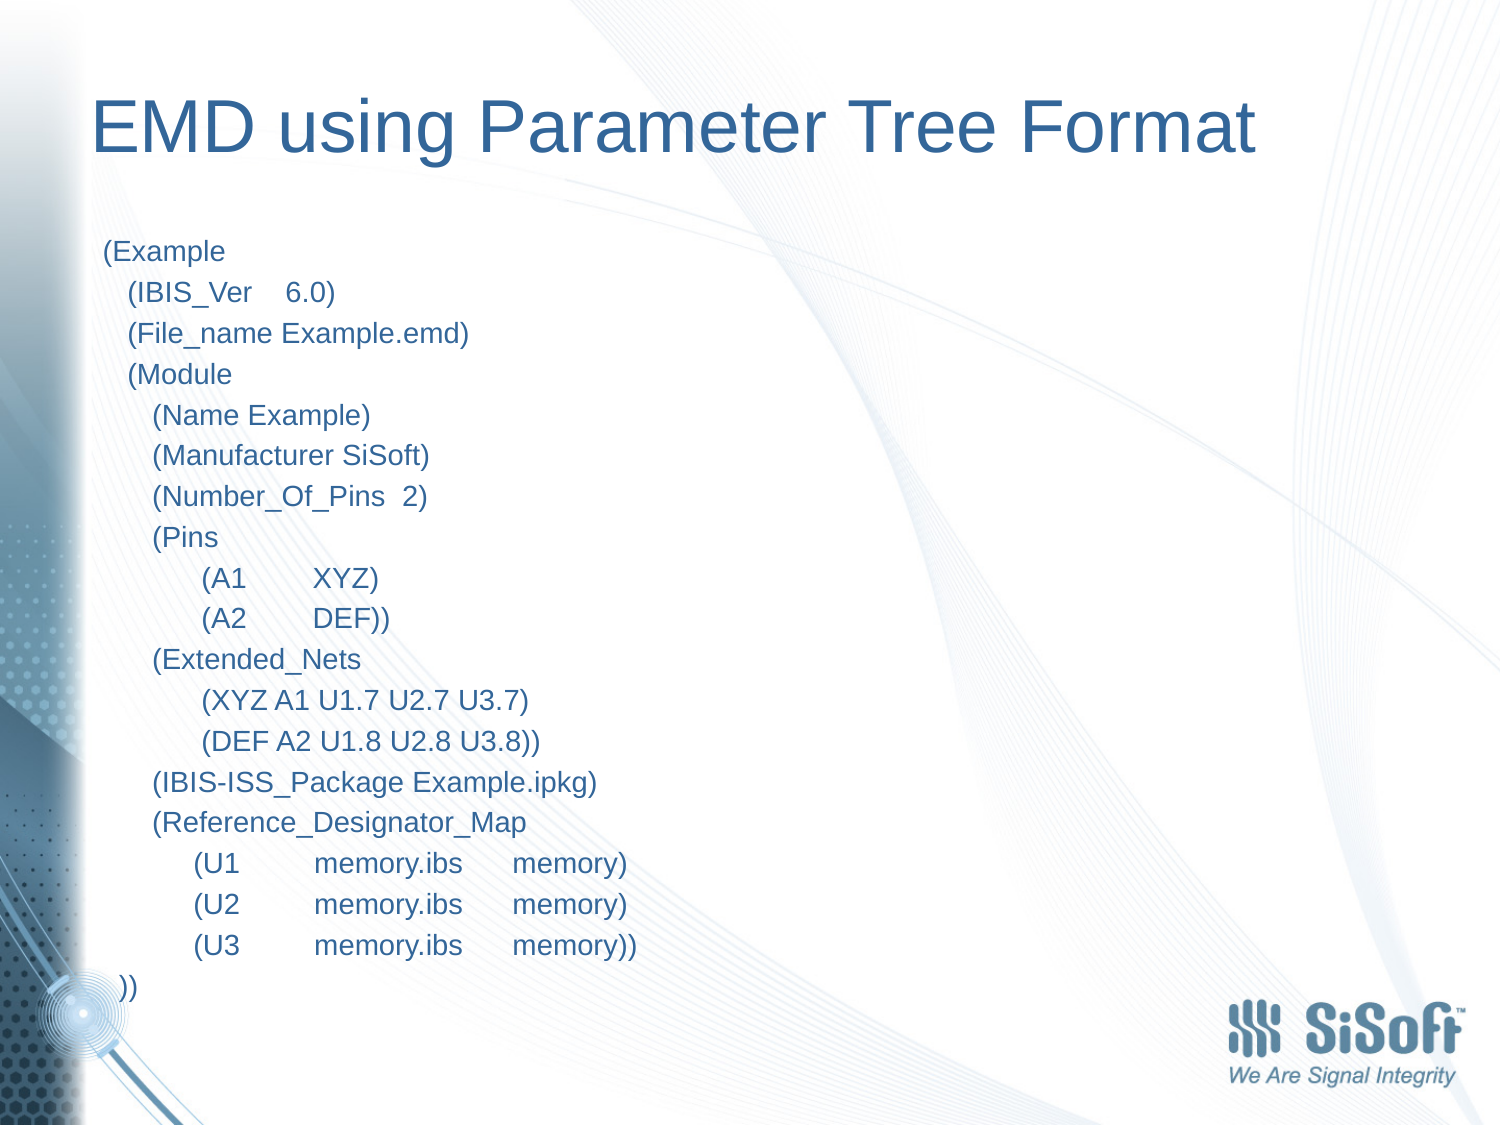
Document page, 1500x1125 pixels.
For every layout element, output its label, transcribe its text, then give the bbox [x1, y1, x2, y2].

picture [0, 0, 1500, 1125]
list (Example (IBIS_Ver 6.0) (File_name Example.emd) (Module (Name Example) (Manufacturer SiSoft) (Number_Of_Pins 2) (Pins (A1 XYZ) (A2 DEF)) (Extended_Nets (XYZ A1 U1.7 U2.7 U3.7) (DEF A2 U1.8 U2.8 U3.8)) (IBIS-ISS_Package Example.ipkg) (Reference_Designator_Map (U1 memory.ibs memory) (U2 memory.ibs memory) (U3 memory.ibs memory)) )) [87, 224, 1438, 1038]
title EMD using Parameter Tree Format [75, 45, 1425, 200]
